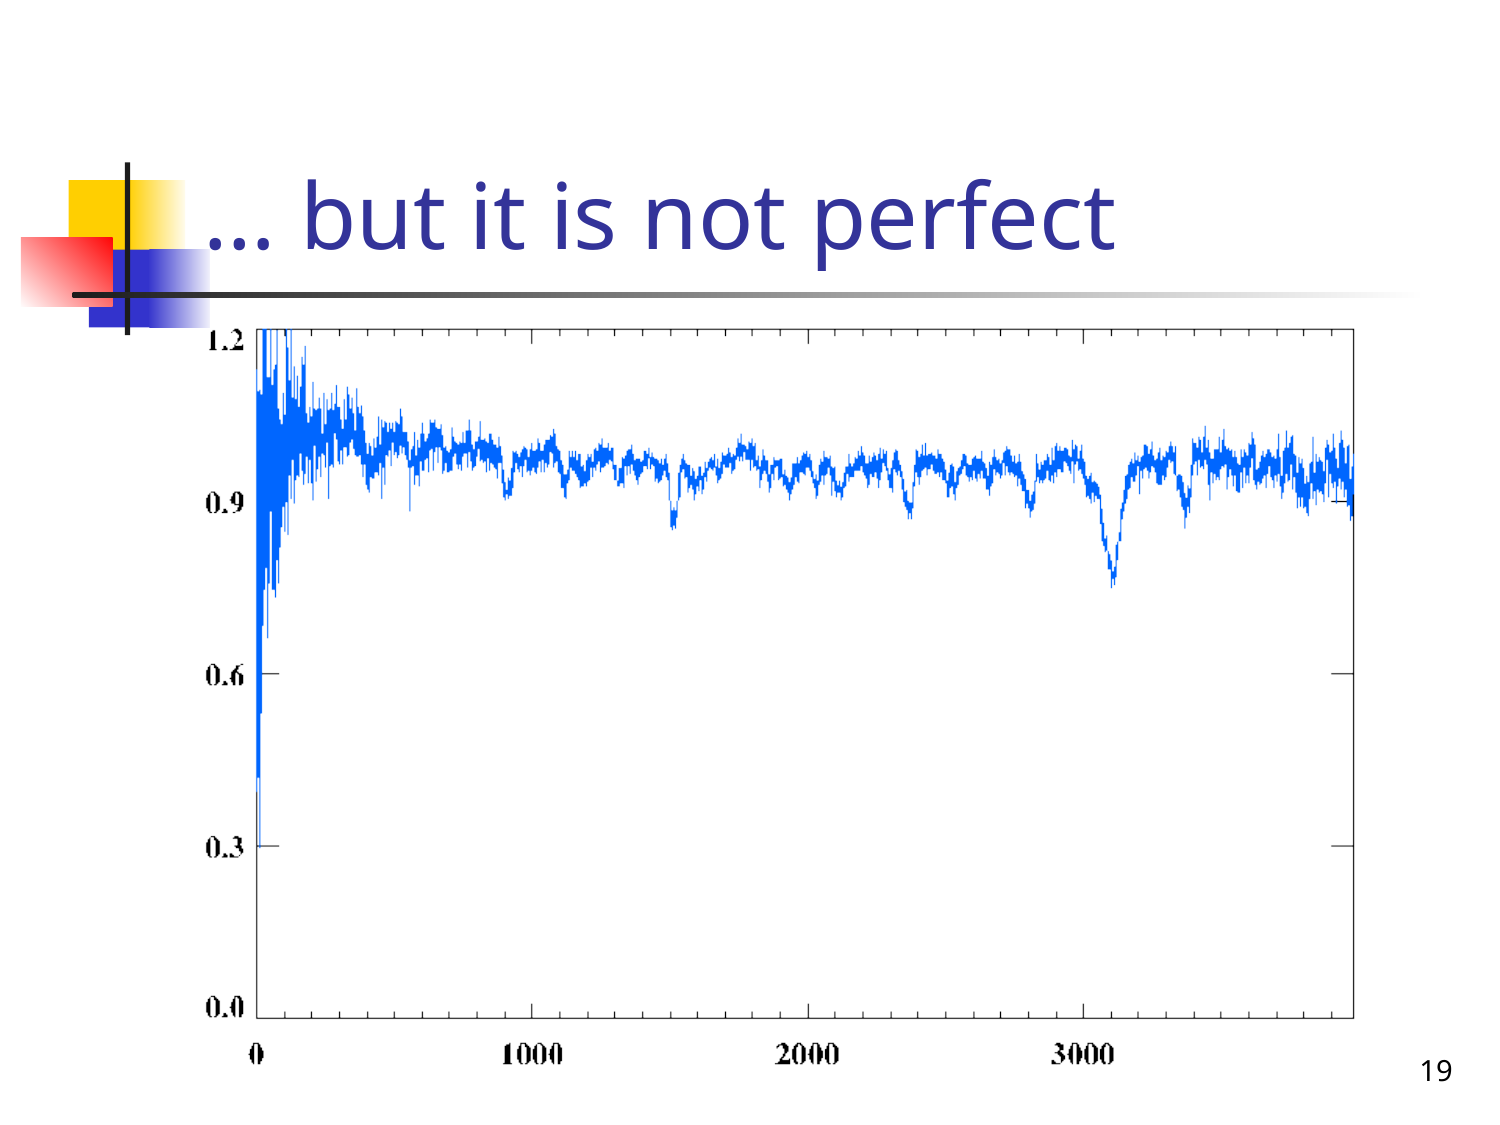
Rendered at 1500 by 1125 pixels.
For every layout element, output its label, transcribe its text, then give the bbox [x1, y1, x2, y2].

slide_number 19 [1155, 1024, 1468, 1100]
title … but it is not perfect [188, 35, 1468, 275]
picture [124, 299, 1376, 1082]
